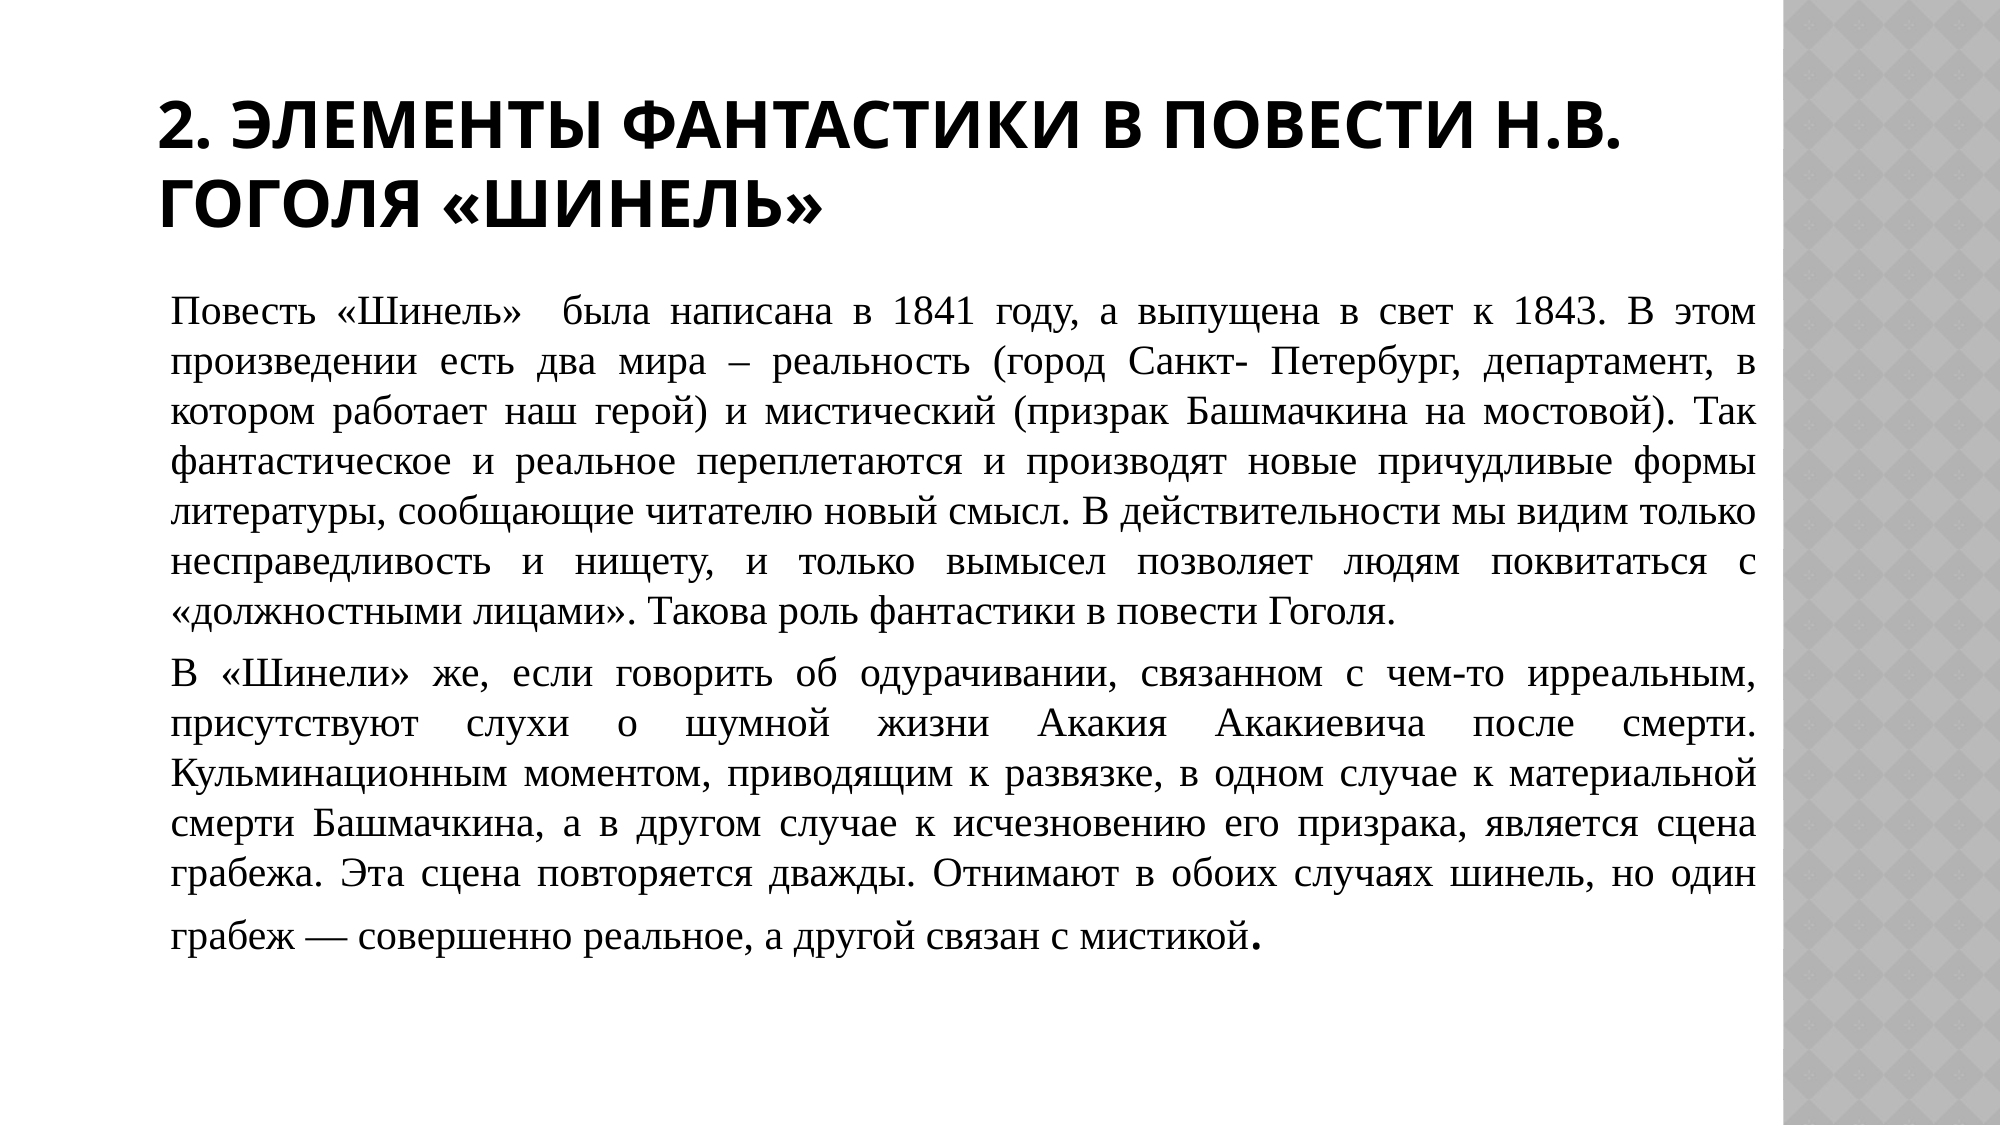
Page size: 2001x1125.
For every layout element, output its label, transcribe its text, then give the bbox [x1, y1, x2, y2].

title 2. Элементы фантастики в повести Н.В. Гоголя «Шинель» [149, 81, 1849, 241]
list Повесть «Шинель» была написана в 1841 году, а выпущена в свет к 1843. В этом произведении есть два мира – реальность (город Санкт- Петербург, департамент, в котором работает наш герой) и мистический (призрак Башмачкина на мостовой). Так фантастическое и реальное переплетаются и производят новые причудливые формы литературы, сообщающие читателю новый смысл. В действительности мы видим только несправедливость и нищету, и только вымысел позволяет людям поквитаться с «должностными лицами». Такова роль фантастики в повести Гоголя. В «Шинели» же, если говорить об одурачивании, связанном с чем-то ирреальным, присутствуют слухи о шумной жизни Акакия Акакиевича после смерти. Кульминационным моментом, приводящим к развязке, в одном случае к материальной смерти Башмачкина, а в другом случае к исчезновению его призрака, является сцена грабежа. Эта сцена повторяется дважды. Отнимают в обоих случаях шинель, но один грабеж — совершенно реальное, а другой связан с мистикой. [149, 275, 1773, 941]
